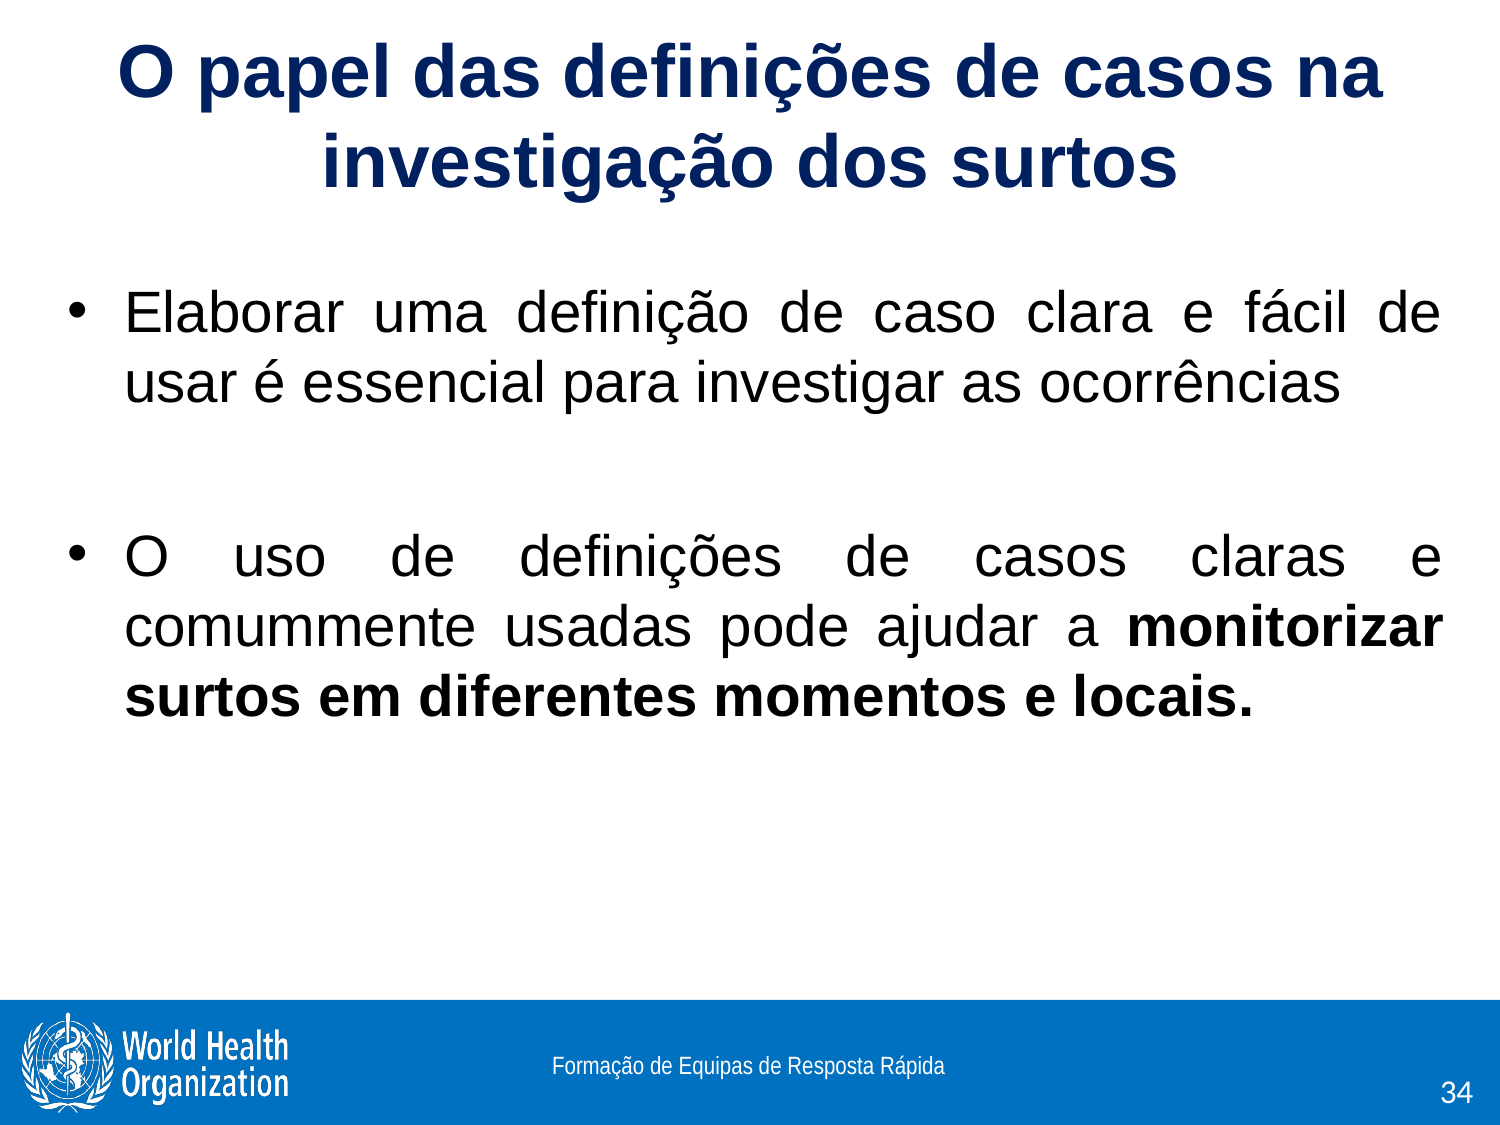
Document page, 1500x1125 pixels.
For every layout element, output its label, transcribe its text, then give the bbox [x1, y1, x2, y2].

picture [21, 1012, 288, 1113]
text_box Elaborar uma definição de caso clara e fácil de usar é essencial para investigar as ocorrências O uso de definições de casos claras e comummente usadas pode ajudar a monitorizar surtos em diferentes momentos e locais. [53, 267, 1459, 953]
title O papel das definições de casos na investigação dos surtos [76, 19, 1427, 207]
